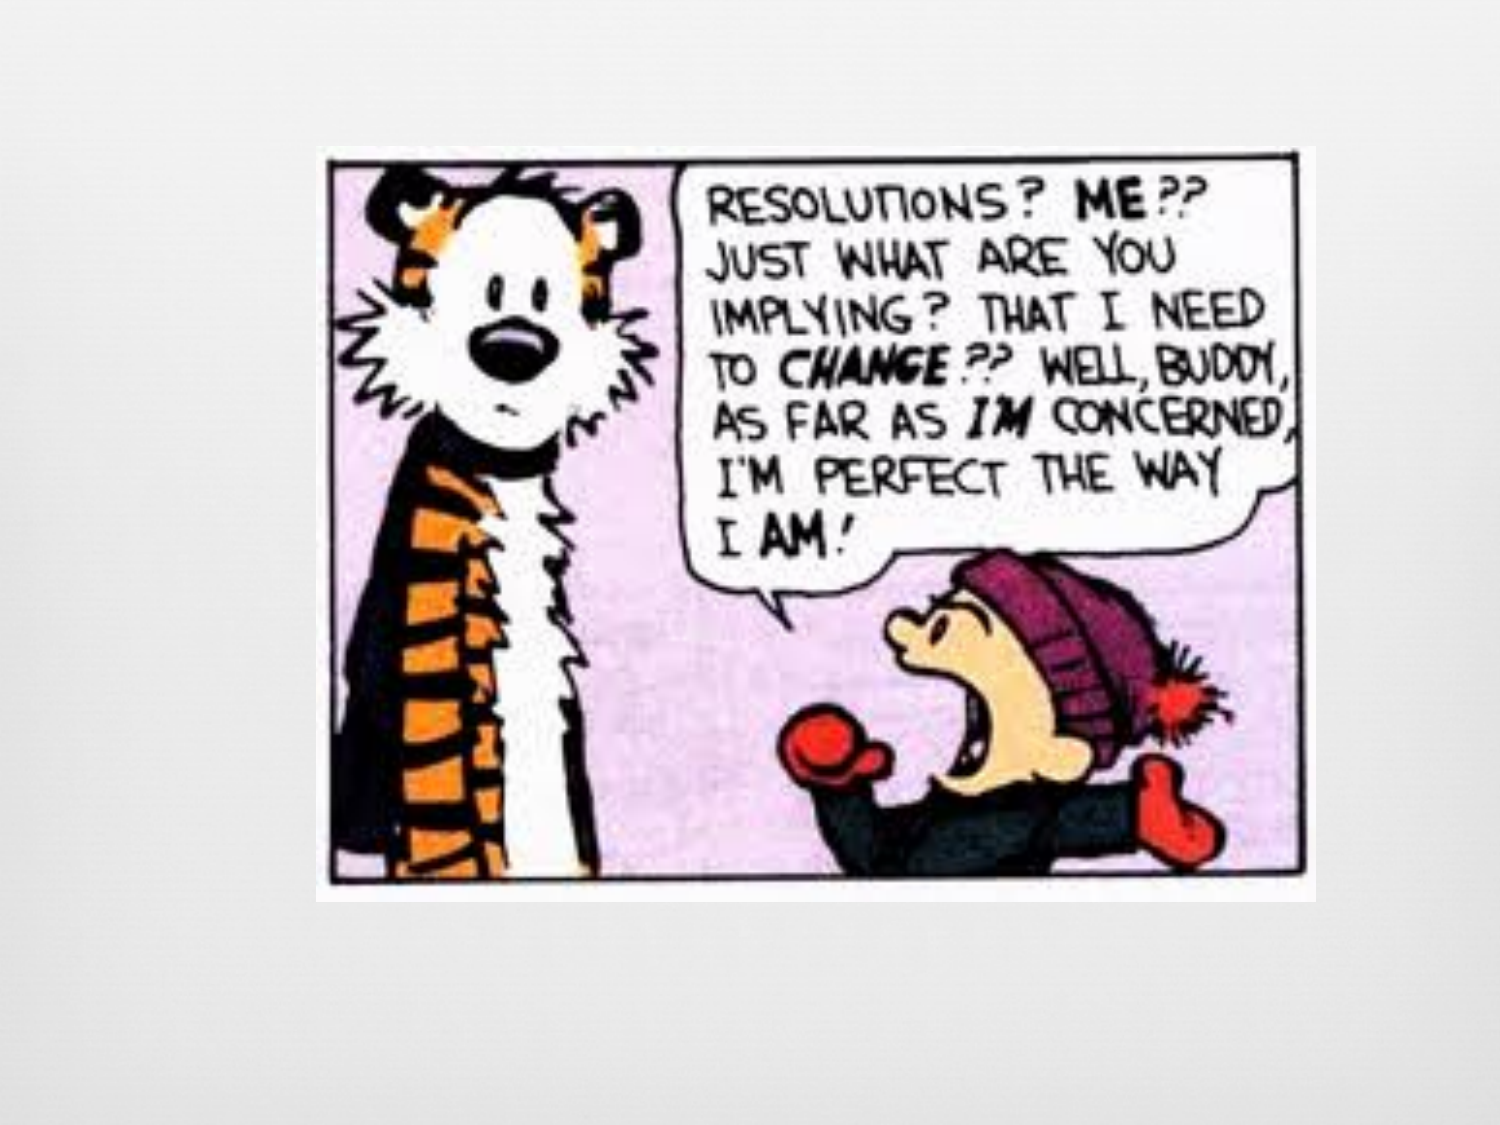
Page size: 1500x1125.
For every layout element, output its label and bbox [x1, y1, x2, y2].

picture [316, 145, 1317, 902]
